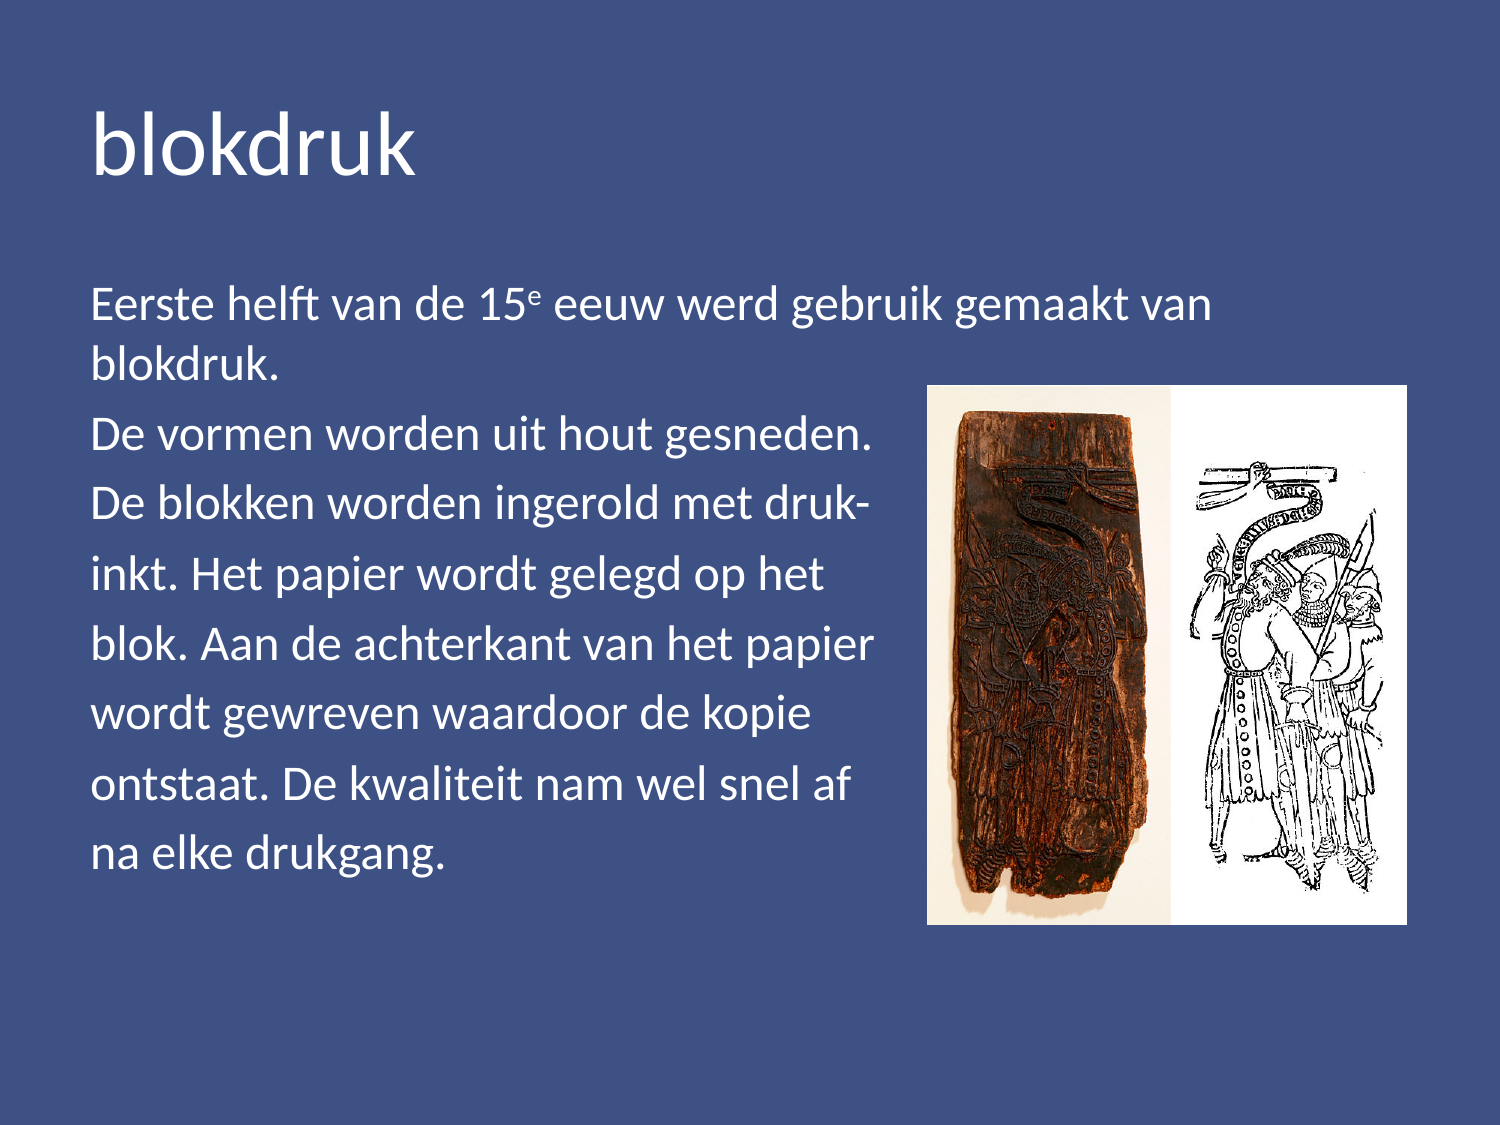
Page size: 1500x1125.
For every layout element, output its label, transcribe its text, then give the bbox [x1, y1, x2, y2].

picture [926, 385, 1407, 925]
list Eerste helft van de 15e eeuw werd gebruik gemaakt van blokdruk. De vormen worden uit hout gesneden. De blokken worden ingerold met druk- inkt. Het papier wordt gelegd op het blok. Aan de achterkant van het papier wordt gewreven waardoor de kopie ontstaat. De kwaliteit nam wel snel af na elke drukgang. [75, 262, 1425, 1005]
title blokdruk [75, 45, 1425, 233]
